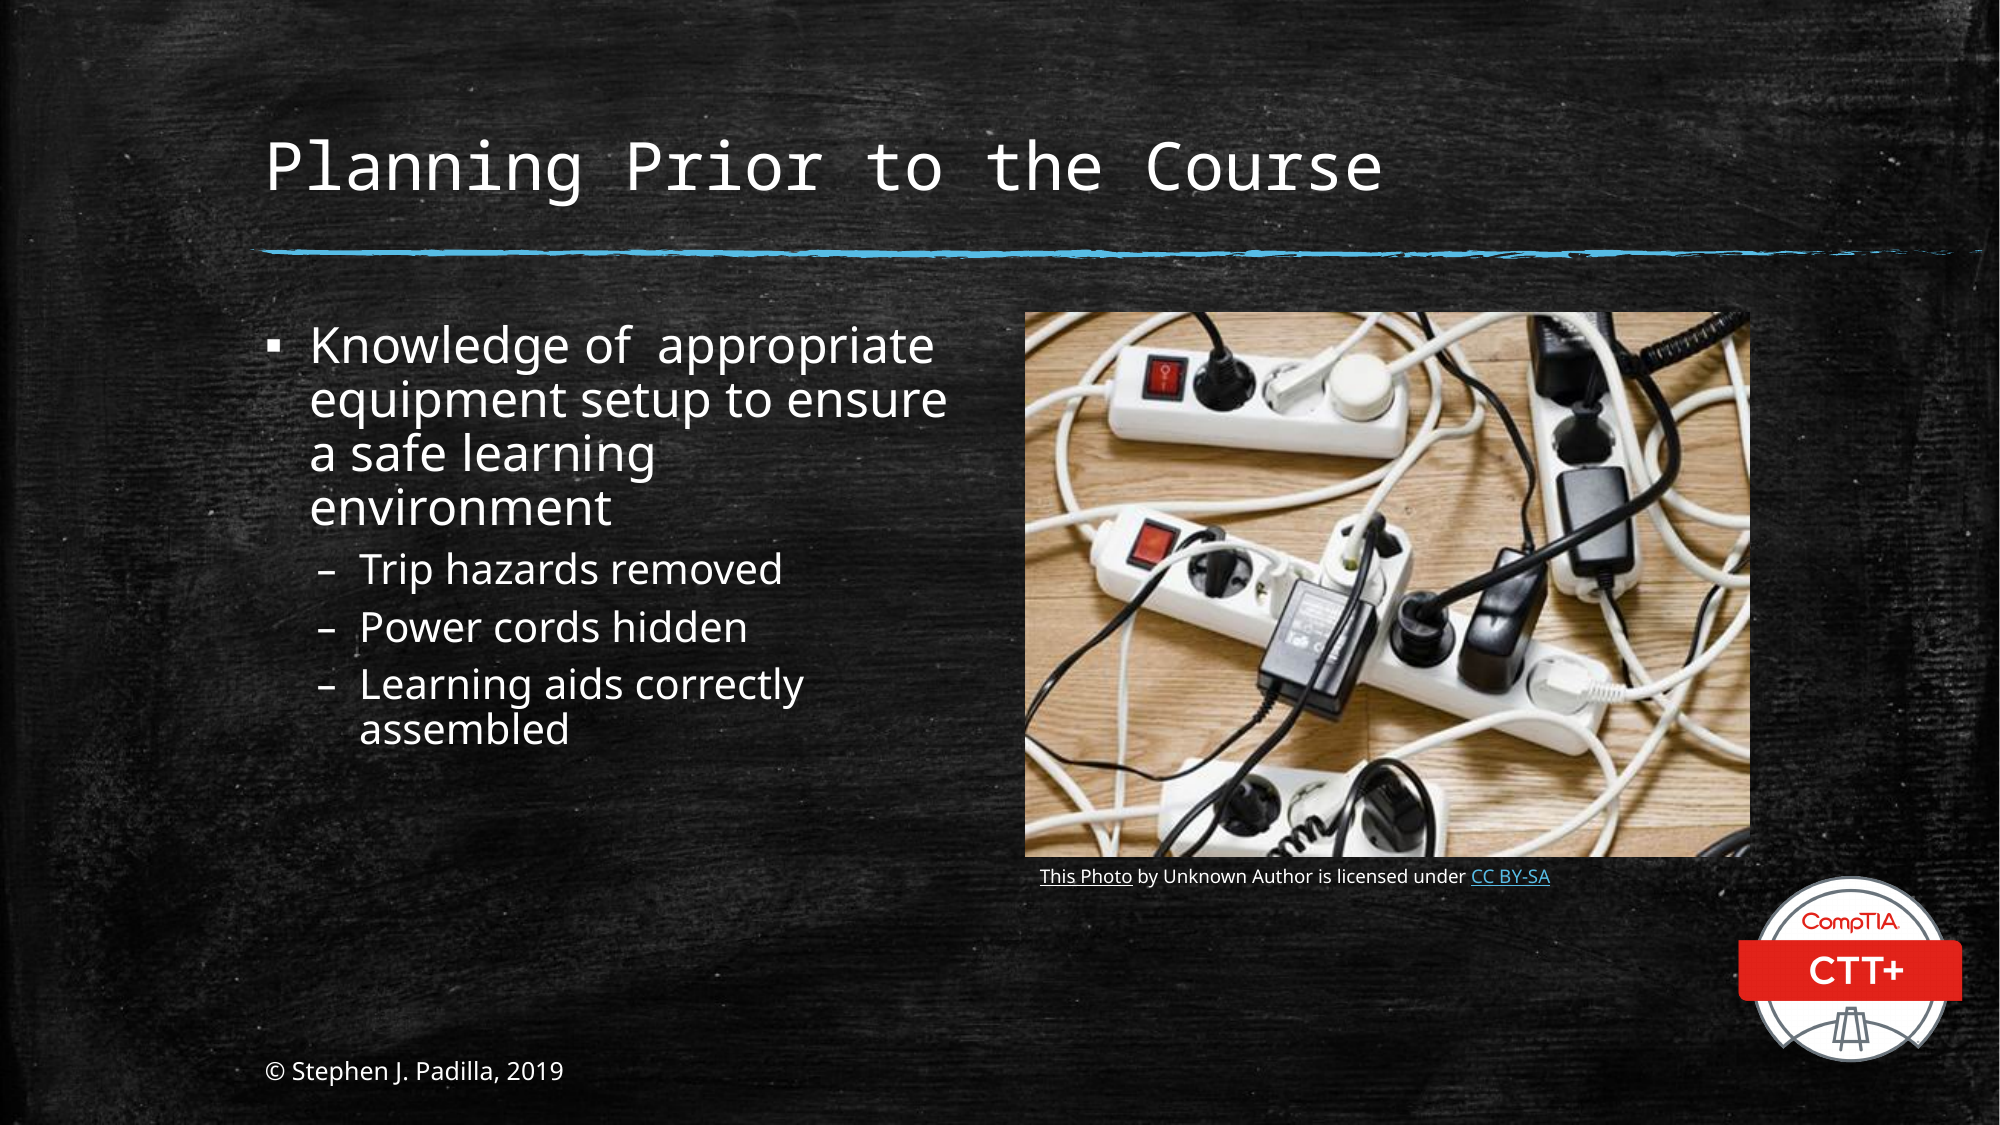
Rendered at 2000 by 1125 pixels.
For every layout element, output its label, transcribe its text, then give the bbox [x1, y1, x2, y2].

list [1024, 312, 1751, 857]
footer © Stephen J. Padilla, 2019 [249, 1050, 1288, 1096]
text_box This Photo by Unknown Author is licensed under CC BY-SA [1025, 857, 1699, 898]
list Knowledge of appropriate equipment setup to ensure a safe learning environment Trip hazards removed Power cords hidden Learning aids correctly assembled [249, 312, 975, 1013]
picture [1699, 824, 2000, 1125]
title Planning Prior to the Course [249, 45, 1750, 213]
